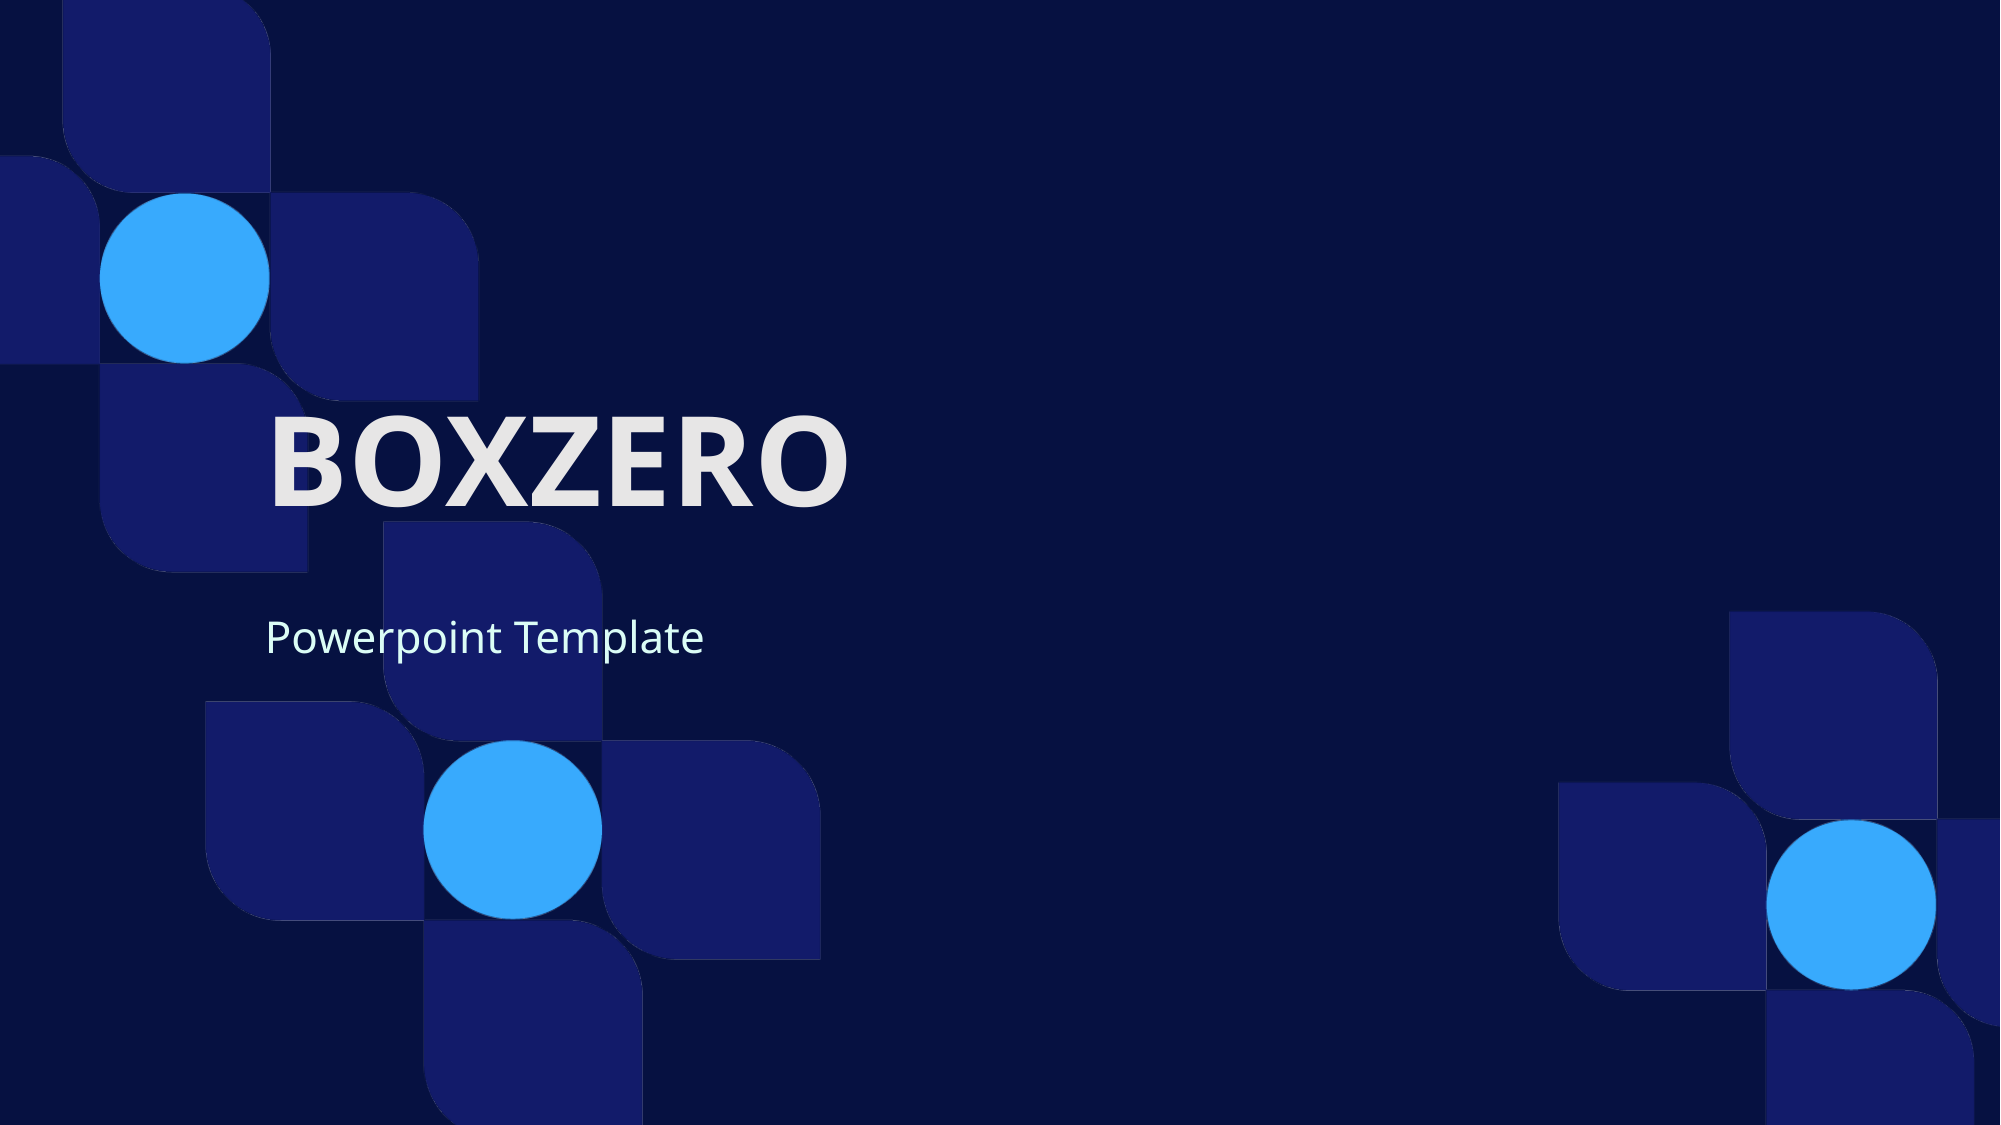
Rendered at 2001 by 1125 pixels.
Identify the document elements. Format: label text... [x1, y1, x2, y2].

subtitle Powerpoint Template [249, 608, 1750, 671]
title BOXZERO [249, 255, 1774, 541]
picture [0, 0, 2000, 1125]
